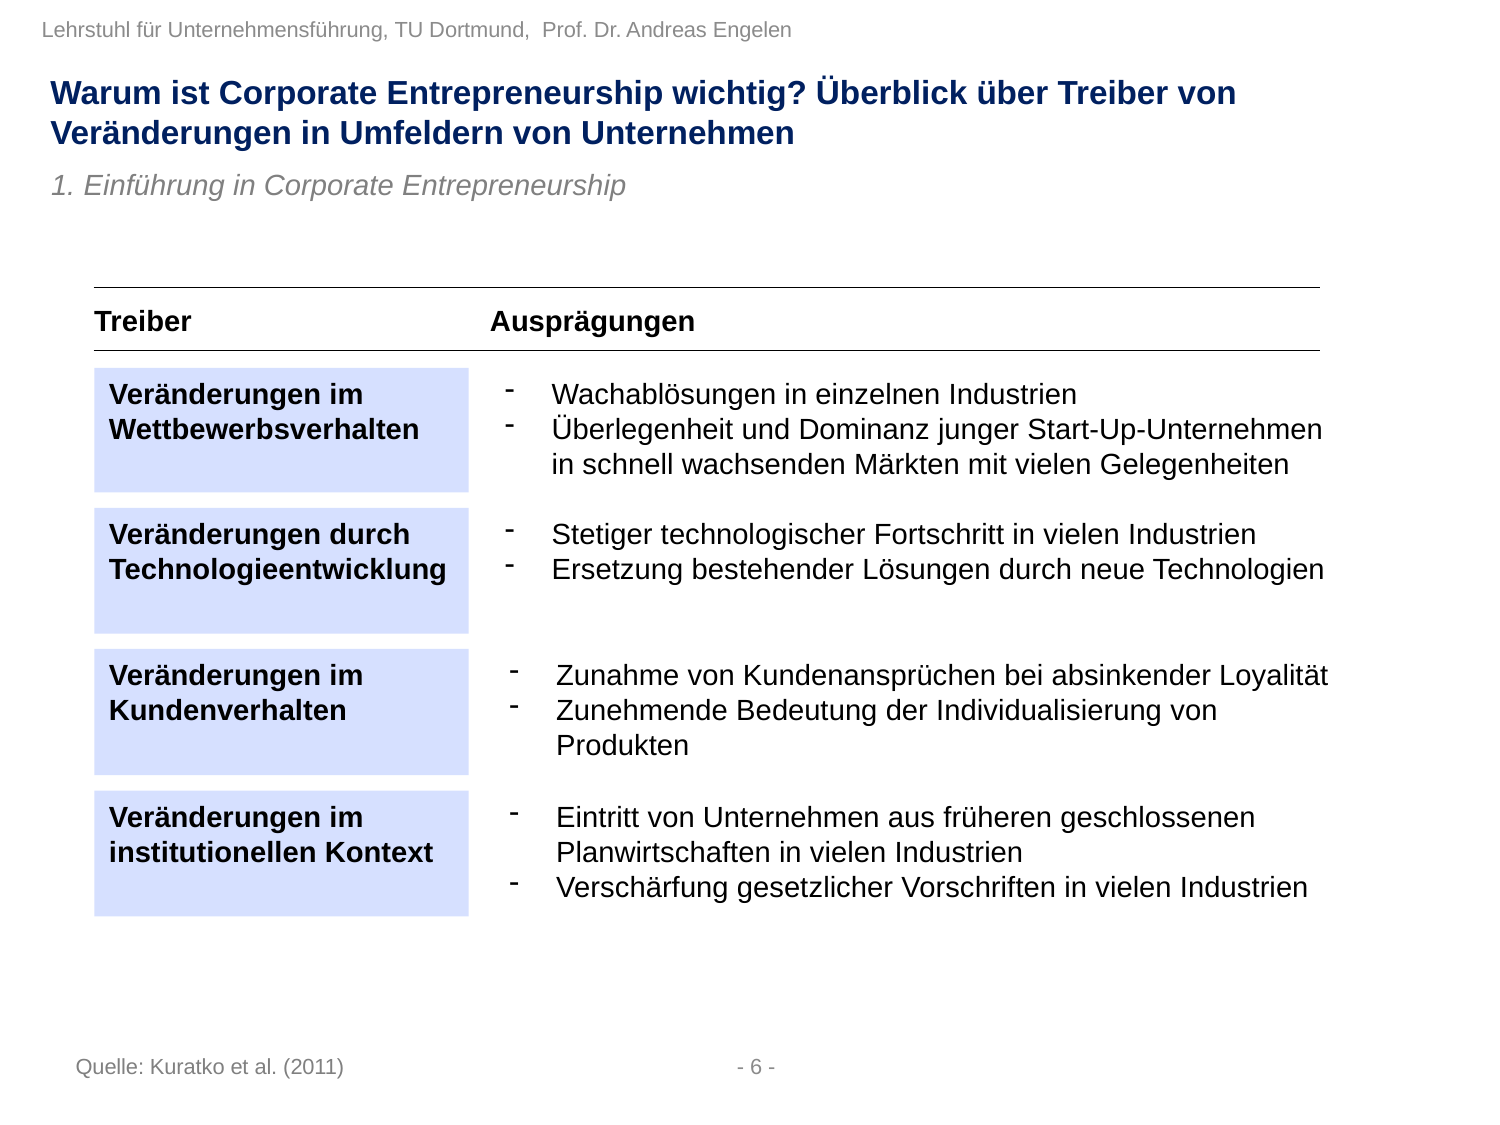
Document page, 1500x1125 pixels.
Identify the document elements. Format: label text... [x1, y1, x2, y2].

text_box Veränderungen im Wettbewerbsverhalten [92, 366, 471, 495]
text_box Warum ist Corporate Entrepreneurship wichtig? Überblick über Treiber von Veränderungen in Umfeldern von Unternehmen [35, 63, 1433, 159]
text_box Treiber [94, 295, 260, 346]
text_box Wachablösungen in einzelnen Industrien Überlegenheit und Dominanz junger Start-Up-Unternehmen in schnell wachsenden Märkten mit vielen Gelegenheiten [490, 367, 1355, 488]
text_box Quelle: Kuratko et al. (2011) [60, 1045, 360, 1087]
text_box Ausprägungen [490, 296, 774, 346]
text_box Veränderungen durch Technologieentwicklung [92, 506, 471, 636]
text_box Veränderungen im Kundenverhalten [92, 647, 471, 777]
text_box Eintritt von Unternehmen aus früheren geschlossenen Planwirtschaften in vielen Industrien Verschärfung gesetzlicher Vorschriften in vielen Industrien [494, 790, 1359, 911]
text_box 1. Einführung in Corporate Entrepreneurship [36, 159, 643, 209]
text_box Stetiger technologischer Fortschritt in vielen Industrien Ersetzung bestehender Lösungen durch neue Technologien [490, 507, 1355, 593]
text_box Zunahme von Kundenansprüchen bei absinkender Loyalität Zunehmende Bedeutung der Individualisierung von Produkten [494, 648, 1359, 769]
text_box Veränderungen im institutionellen Kontext [92, 789, 471, 919]
slide_number - 6 - [599, 1045, 913, 1093]
